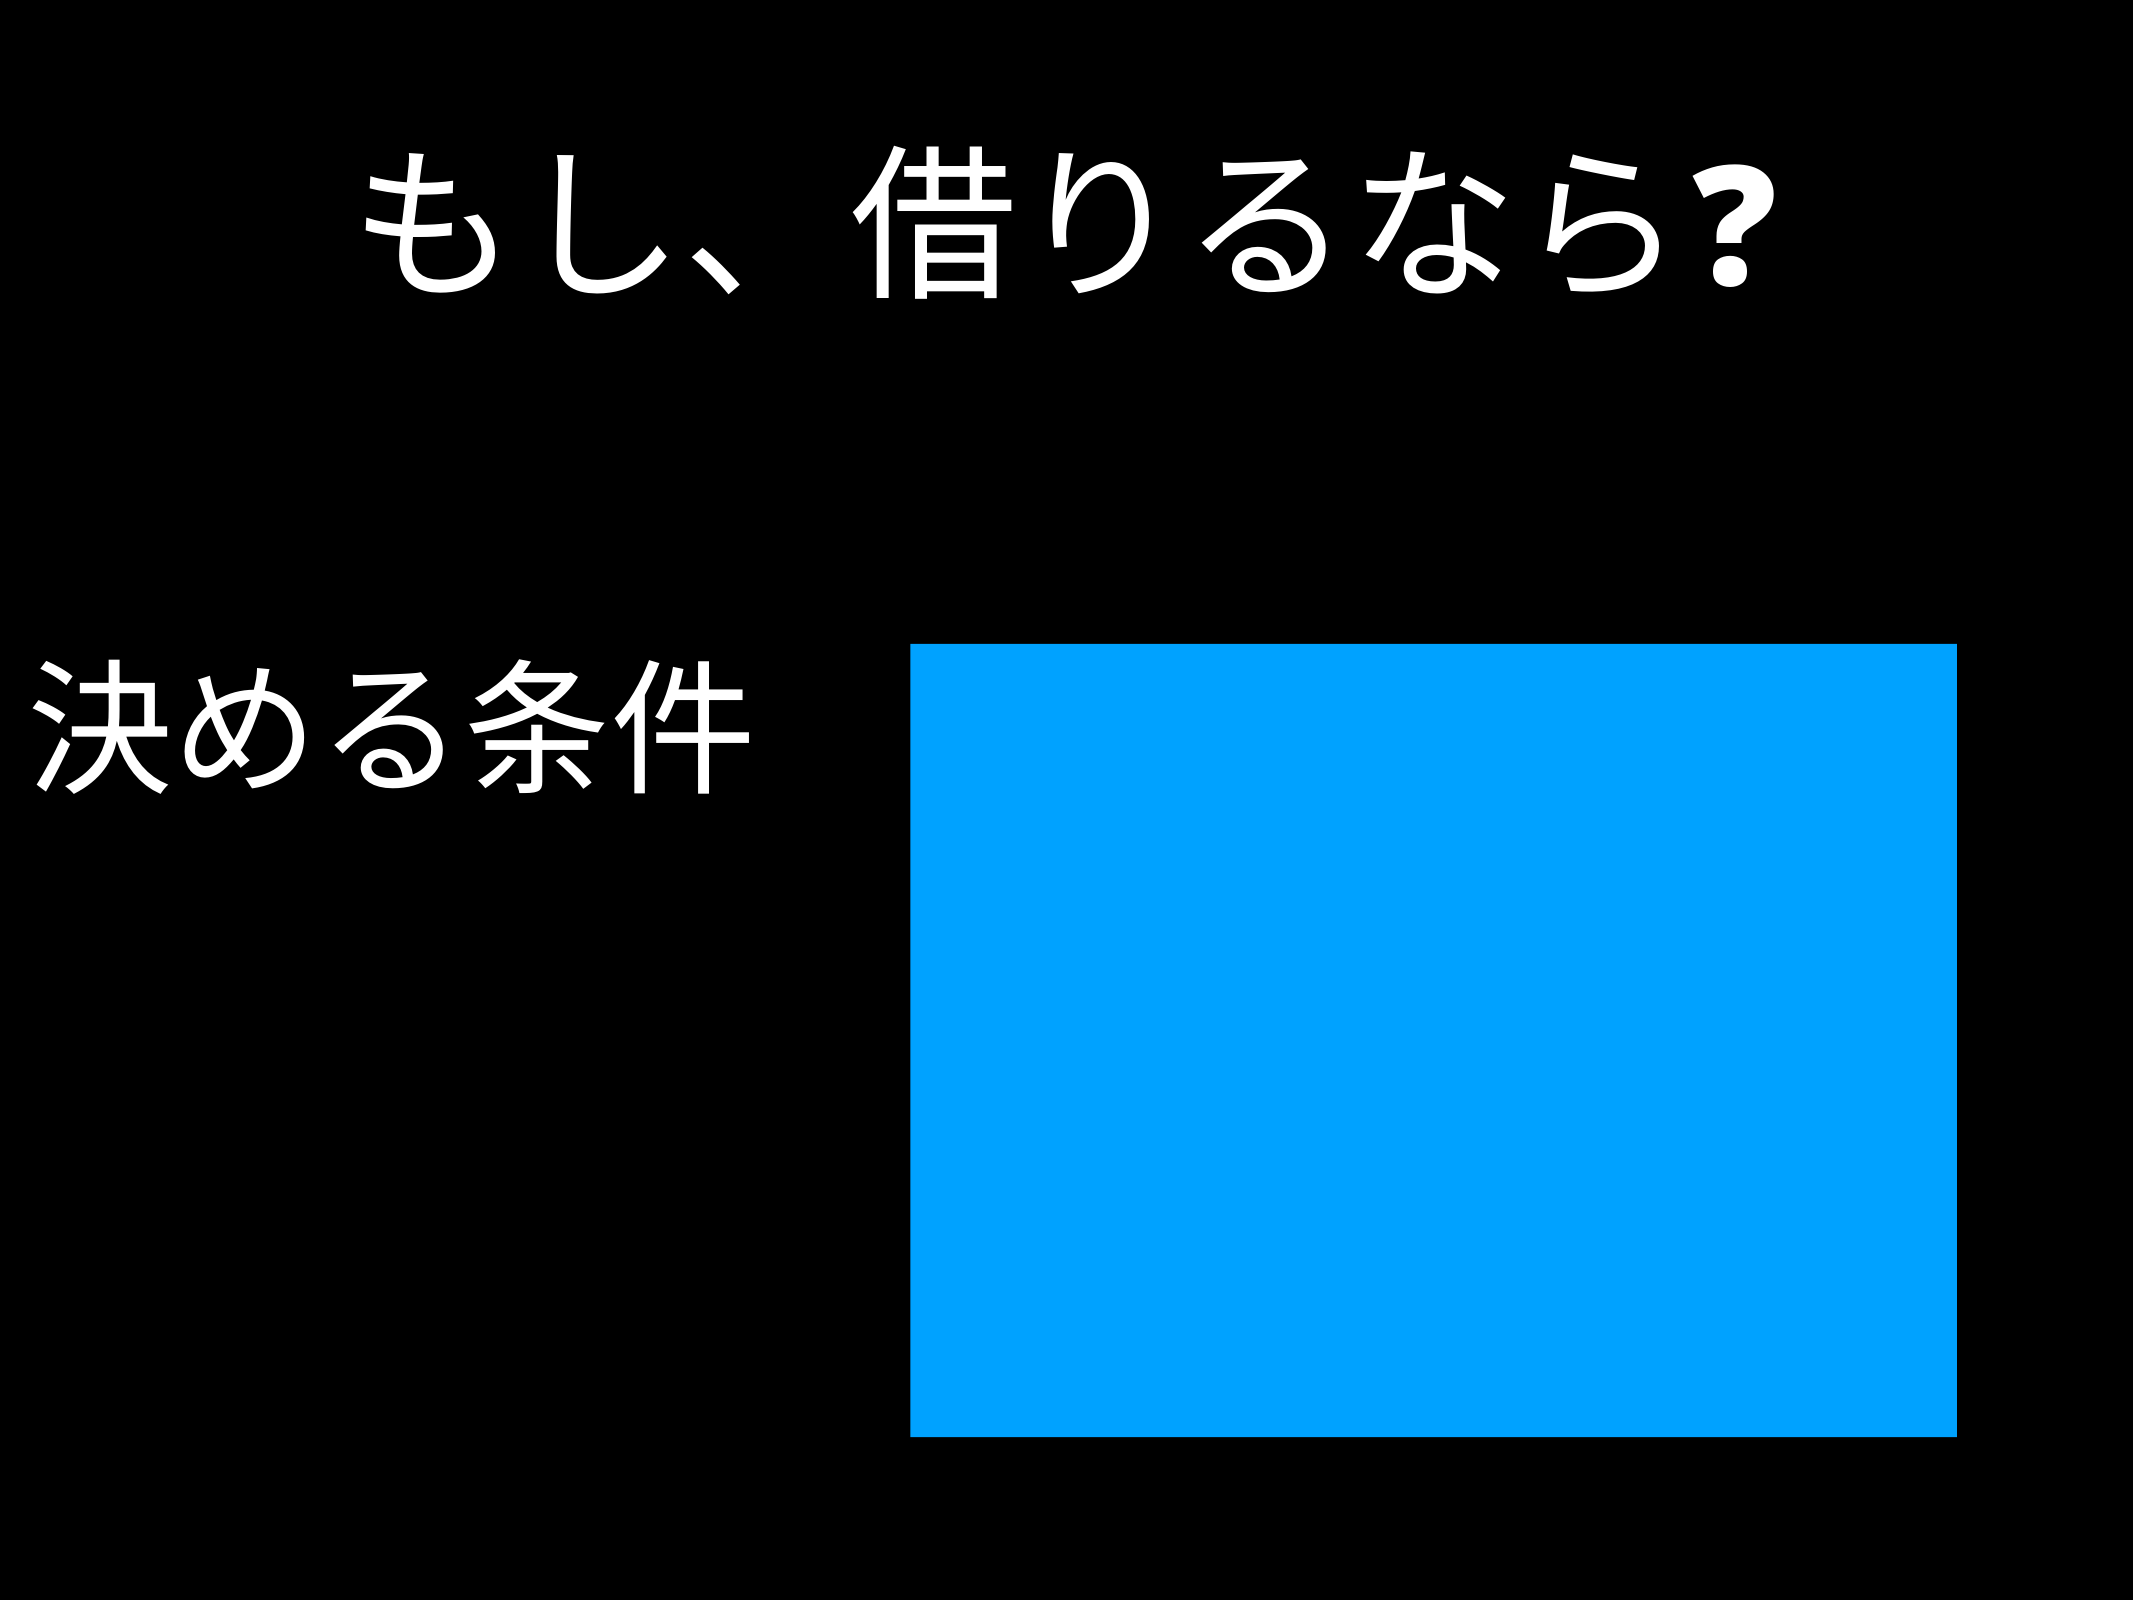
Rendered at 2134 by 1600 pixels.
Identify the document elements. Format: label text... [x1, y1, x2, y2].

text_box 決める条件 [18, 628, 765, 820]
text_box [910, 643, 1957, 1438]
title もし、借りるなら❓ [155, 41, 1978, 397]
